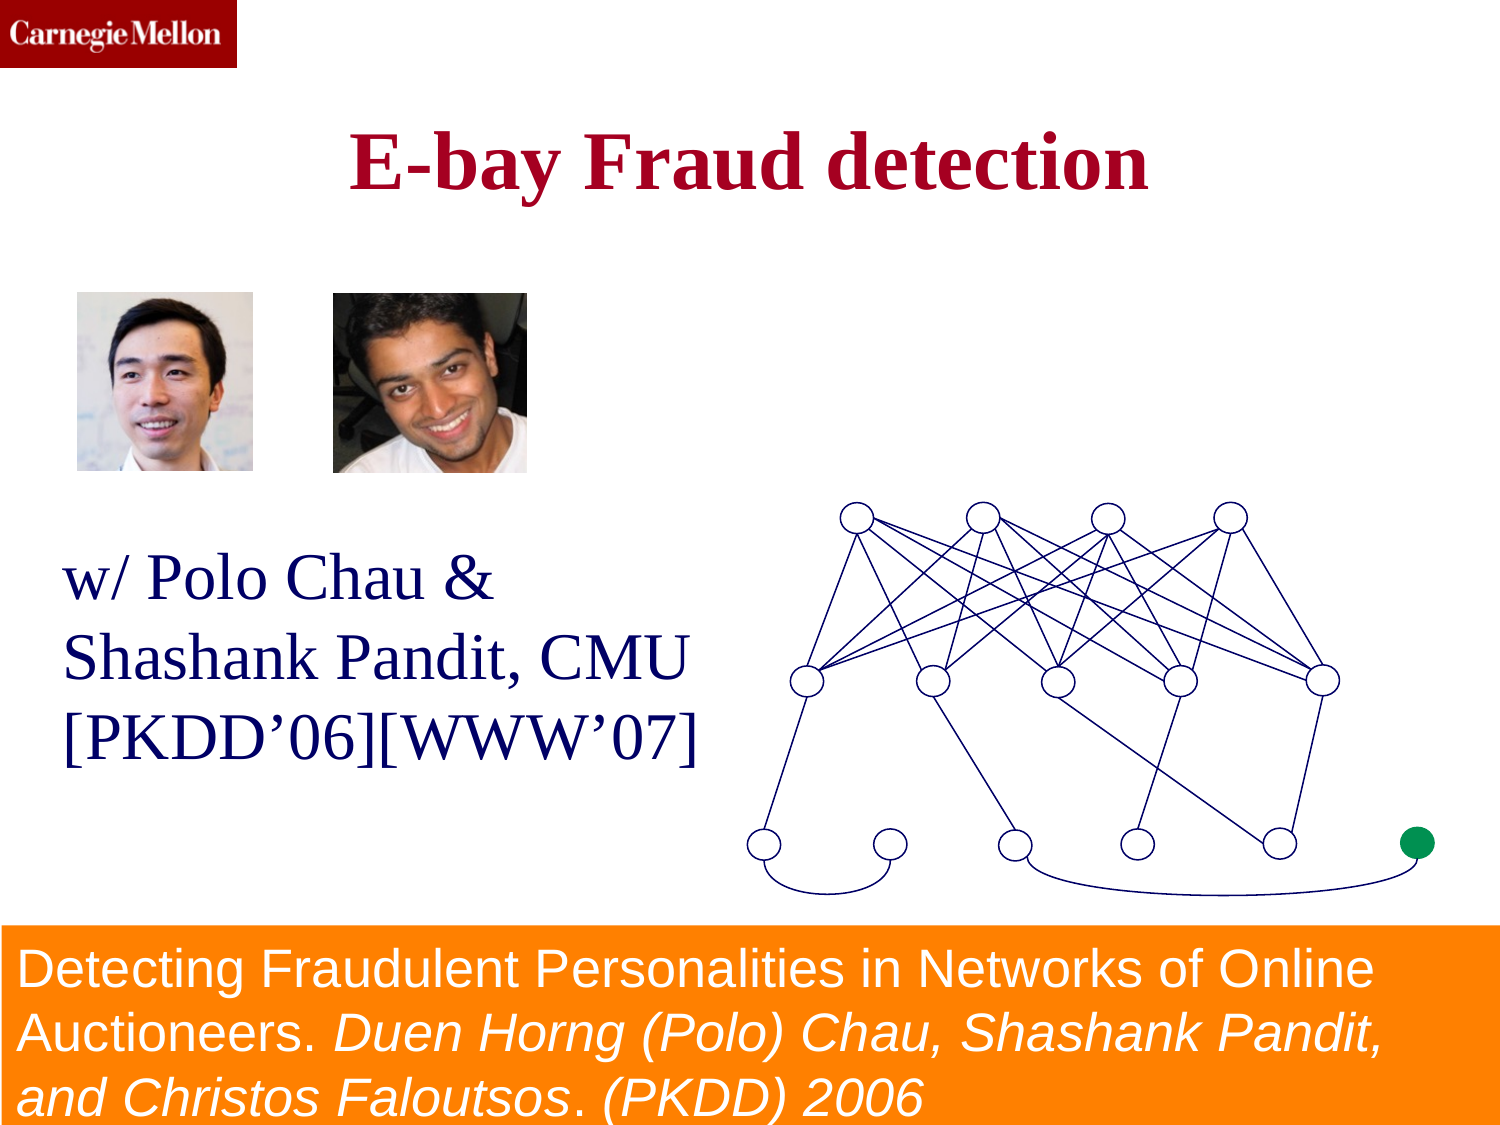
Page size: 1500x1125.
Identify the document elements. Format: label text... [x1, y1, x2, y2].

title E-bay Fraud detection [112, 99, 1388, 213]
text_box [747, 501, 1435, 862]
picture [77, 292, 253, 471]
text_box w/ Polo Chau & Shashank Pandit, CMU [PKDD’06][WWW’07] [48, 525, 717, 781]
text_box Detecting Fraudulent Personalities in Networks of Online Auctioneers. Duen Horng (Polo) Chau, Shashank Pandit, and Christos Faloutsos. (PKDD) 2006 [1, 925, 1500, 1125]
picture [0, 0, 237, 68]
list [333, 293, 527, 473]
